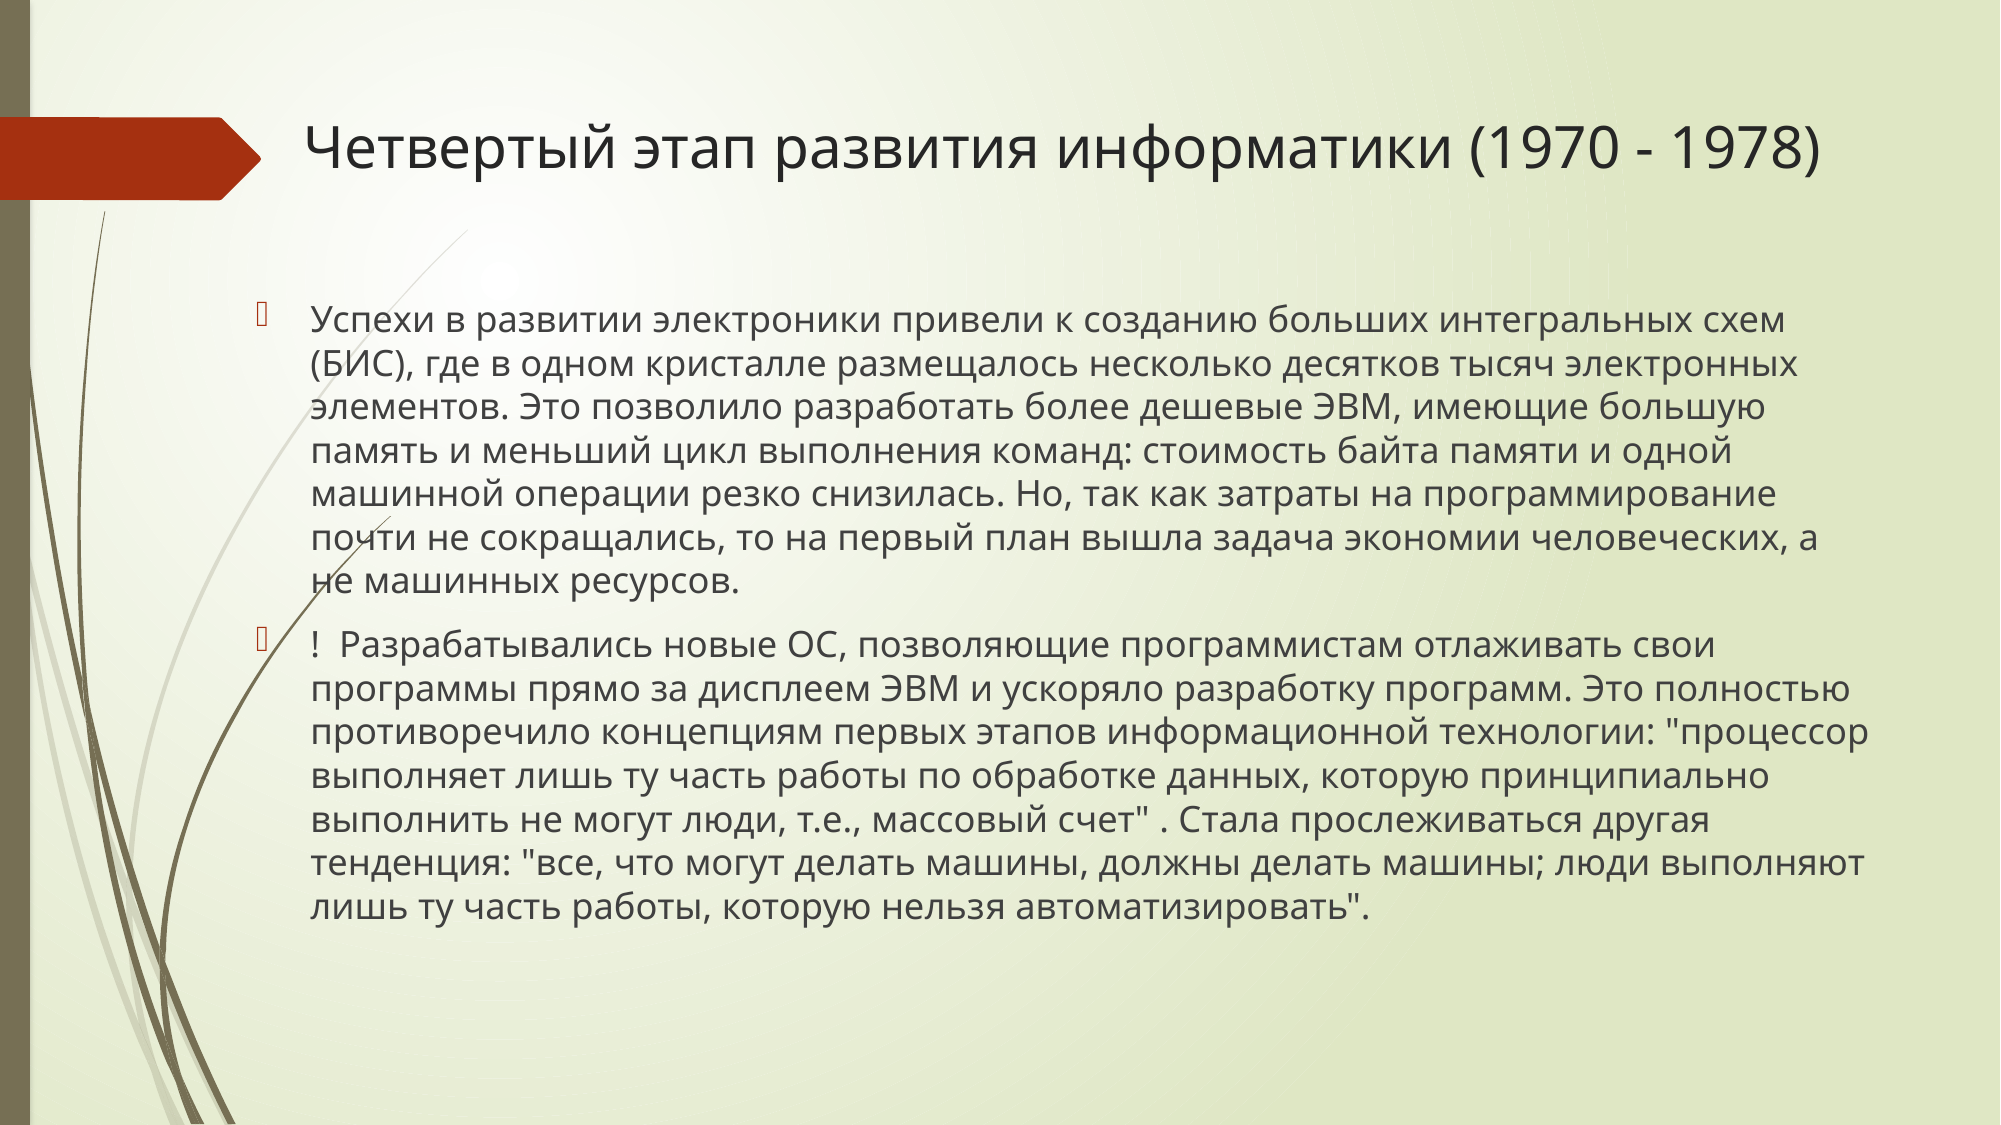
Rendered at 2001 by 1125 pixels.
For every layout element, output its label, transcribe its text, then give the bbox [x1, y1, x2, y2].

list Успехи в развитии электроники привели к созданию больших интегральных схем (БИС), где в одном кристалле размещалось несколько десятков тысяч электронных элементов. Это позволило разработать более дешевые ЭВМ, имеющие большую память и меньший цикл выполнения команд: стоимость байта памяти и одной машинной операции резко снизилась. Но, так как затраты на программирование почти не сокращались, то на первый план вышла задача экономии человеческих, а не машинных ресурсов. ! Разрабатывались новые ОС, позволяющие программистам отлаживать свои программы прямо за дисплеем ЭВМ и ускоряло разработку программ. Это полностью противоречило концепциям первых этапов информационной технологии: "процессор выполняет лишь ту часть работы по обработке данных, которую принципиально выполнить не могут люди, т.е., массовый счет" . Стала прослеживаться другая тенденция: "все, что могут делать машины, должны делать машины; люди выполняют лишь ту часть работы, которую нельзя автоматизировать". [240, 288, 1888, 970]
title Четвертый этап развития информатики (1970 - 1978) [288, 102, 1888, 288]
